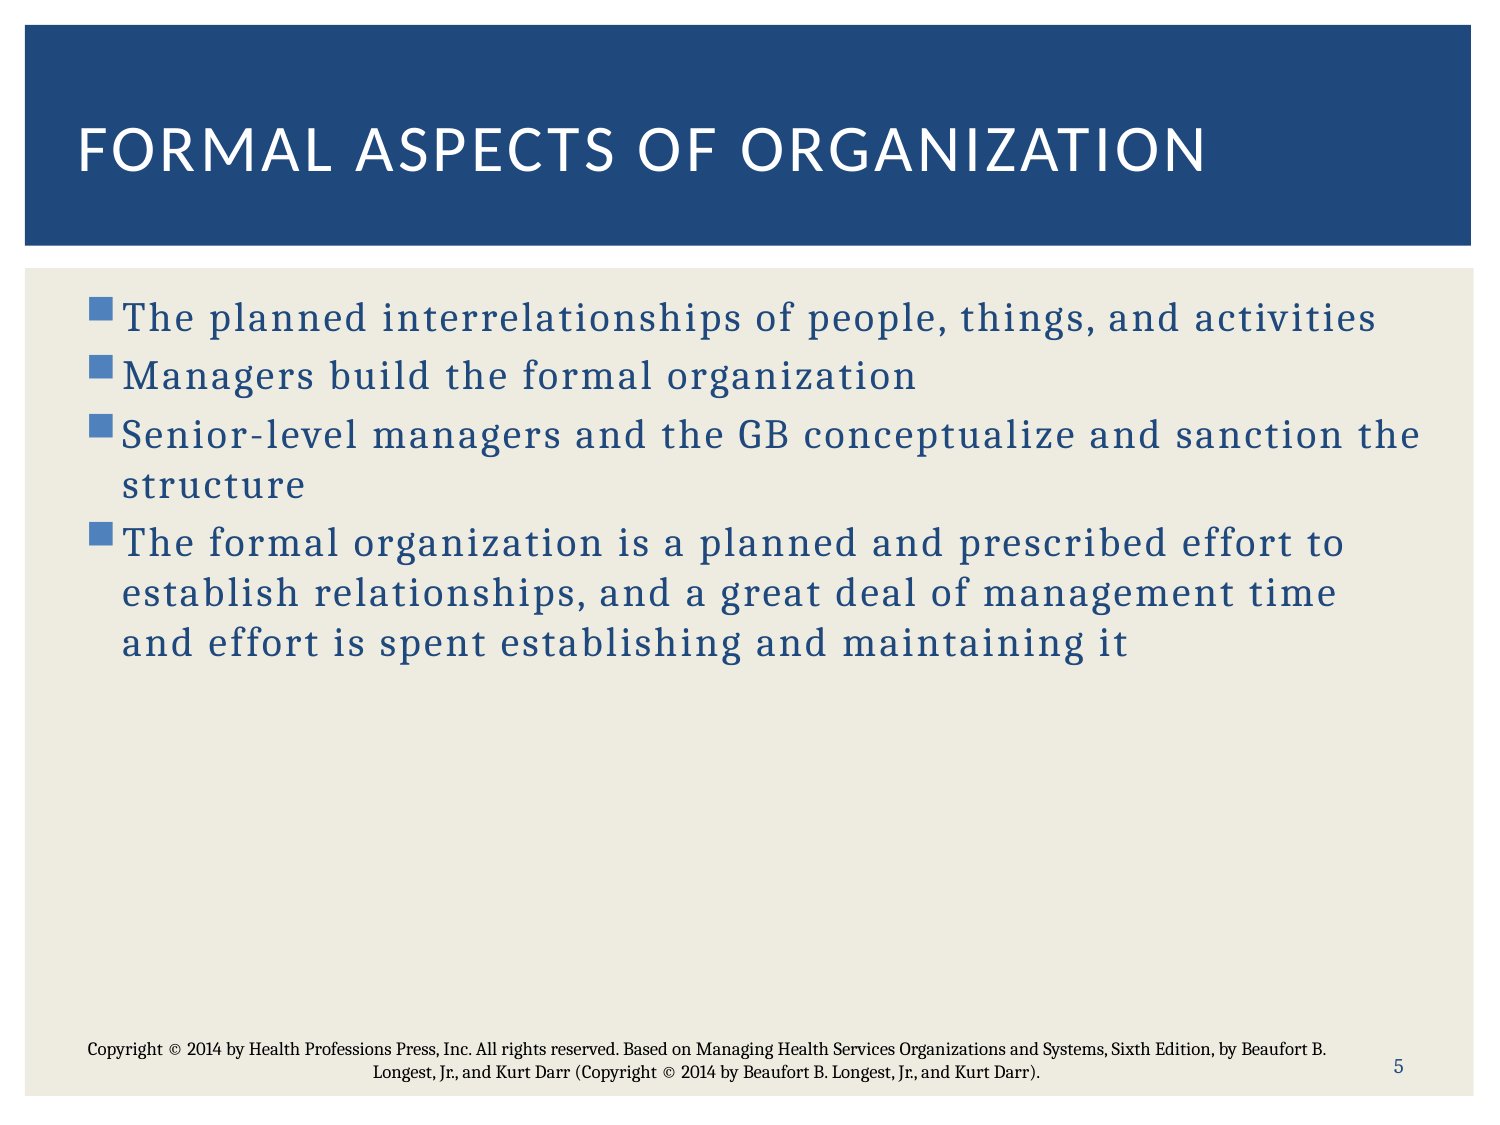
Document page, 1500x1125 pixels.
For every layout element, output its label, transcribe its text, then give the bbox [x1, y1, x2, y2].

title Formal aspects of organization [62, 58, 1438, 232]
slide_number 5 [1349, 1041, 1448, 1089]
list The planned interrelationships of people, things, and activities Managers build the formal organization Senior-level managers and the GB conceptualize and sanction the structure The formal organization is a planned and prescribed effort to establish relationships, and a great deal of management time and effort is spent establishing and maintaining it [62, 281, 1442, 1005]
